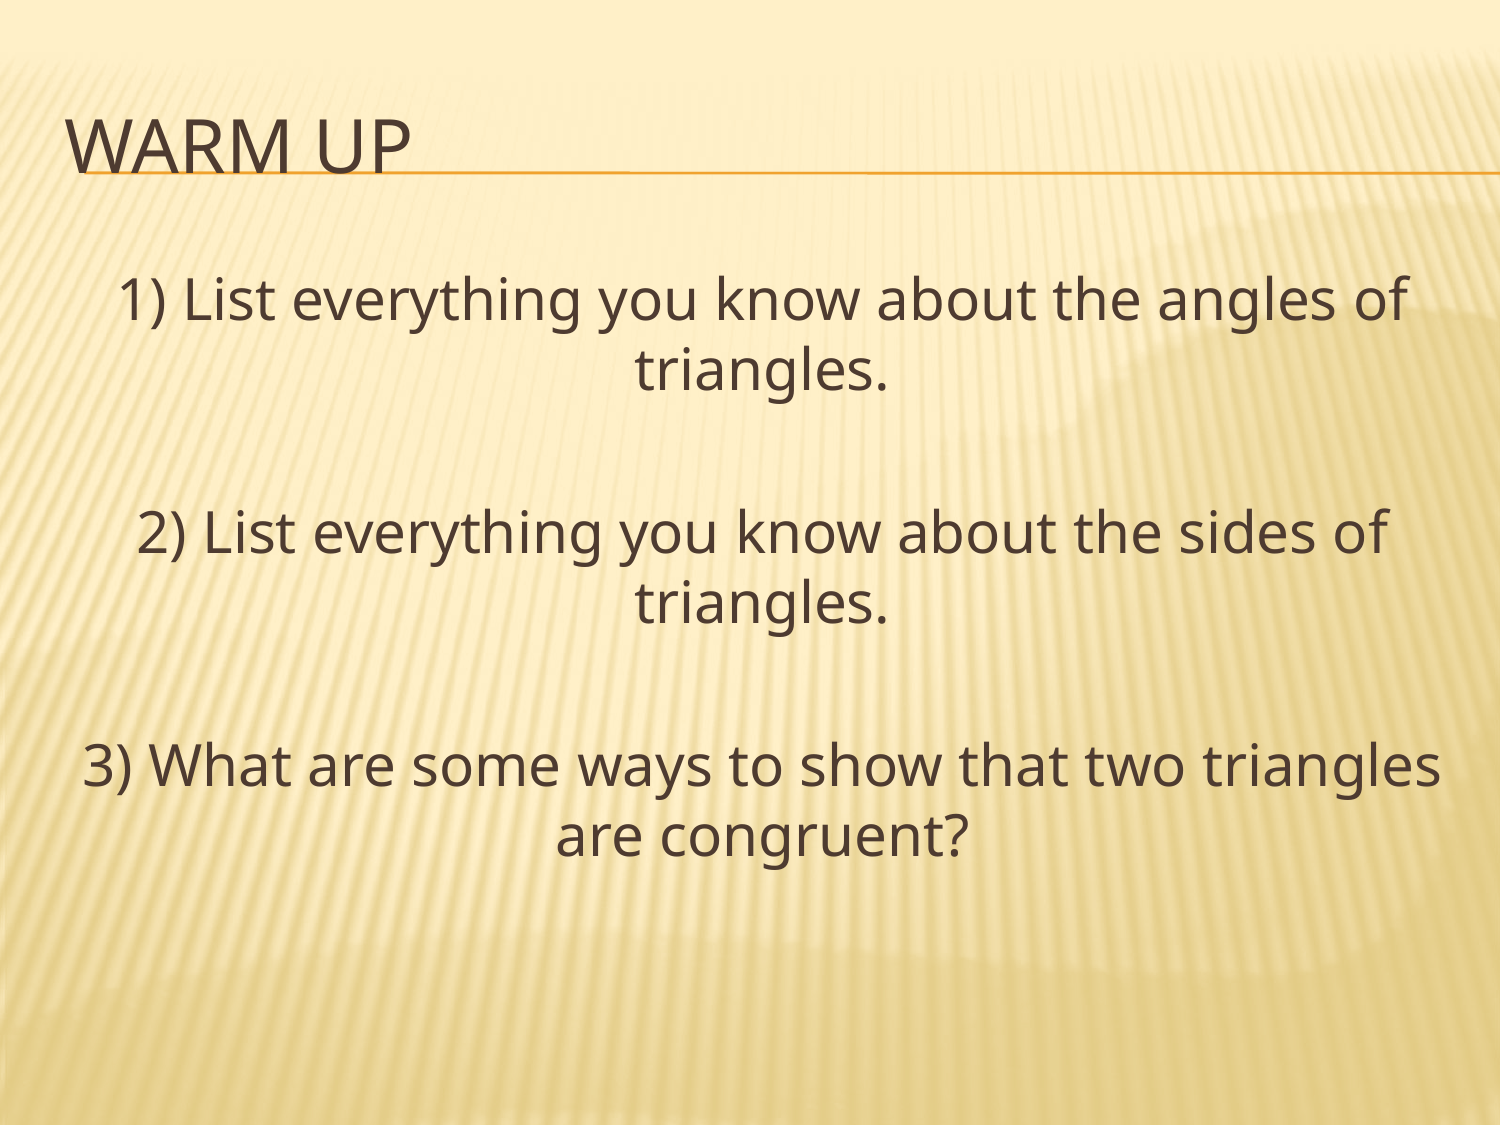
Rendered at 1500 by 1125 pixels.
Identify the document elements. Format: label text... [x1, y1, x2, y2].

list 1) List everything you know about the angles of triangles. 2) List everything you know about the sides of triangles. 3) What are some ways to show that two triangles are congruent? [50, 254, 1475, 998]
title WARM UP [50, 75, 1475, 213]
